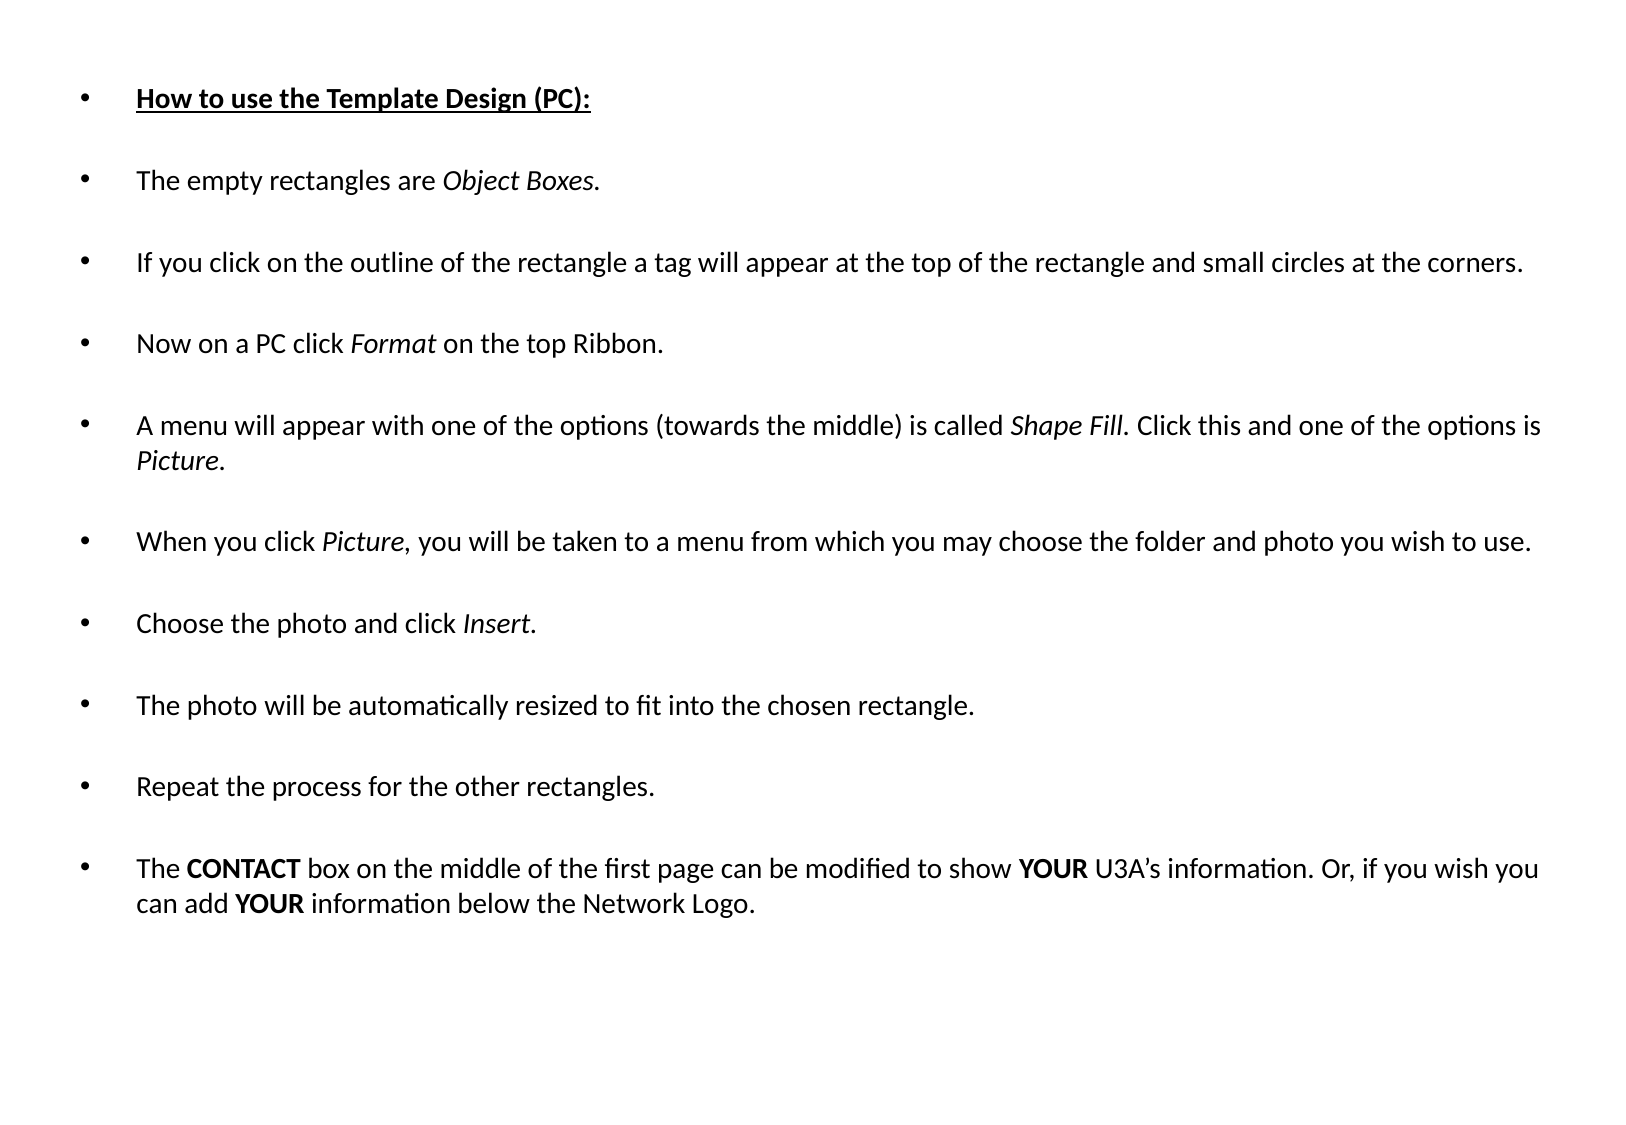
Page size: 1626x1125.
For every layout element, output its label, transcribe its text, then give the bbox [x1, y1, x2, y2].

list How to use the Template Design (PC): The empty rectangles are Object Boxes. If you click on the outline of the rectangle a tag will appear at the top of the rectangle and small circles at the corners. Now on a PC click Format on the top Ribbon. A menu will appear with one of the options (towards the middle) is called Shape Fill. Click this and one of the options is Picture. When you click Picture, you will be taken to a menu from which you may choose the folder and photo you wish to use. Choose the photo and click Insert. The photo will be automatically resized to fit into the chosen rectangle. Repeat the process for the other rectangles. The CONTACT box on the middle of the first page can be modified to show YOUR U3A’s information. Or, if you wish you can add YOUR information below the Network Logo. [65, 72, 1579, 1060]
